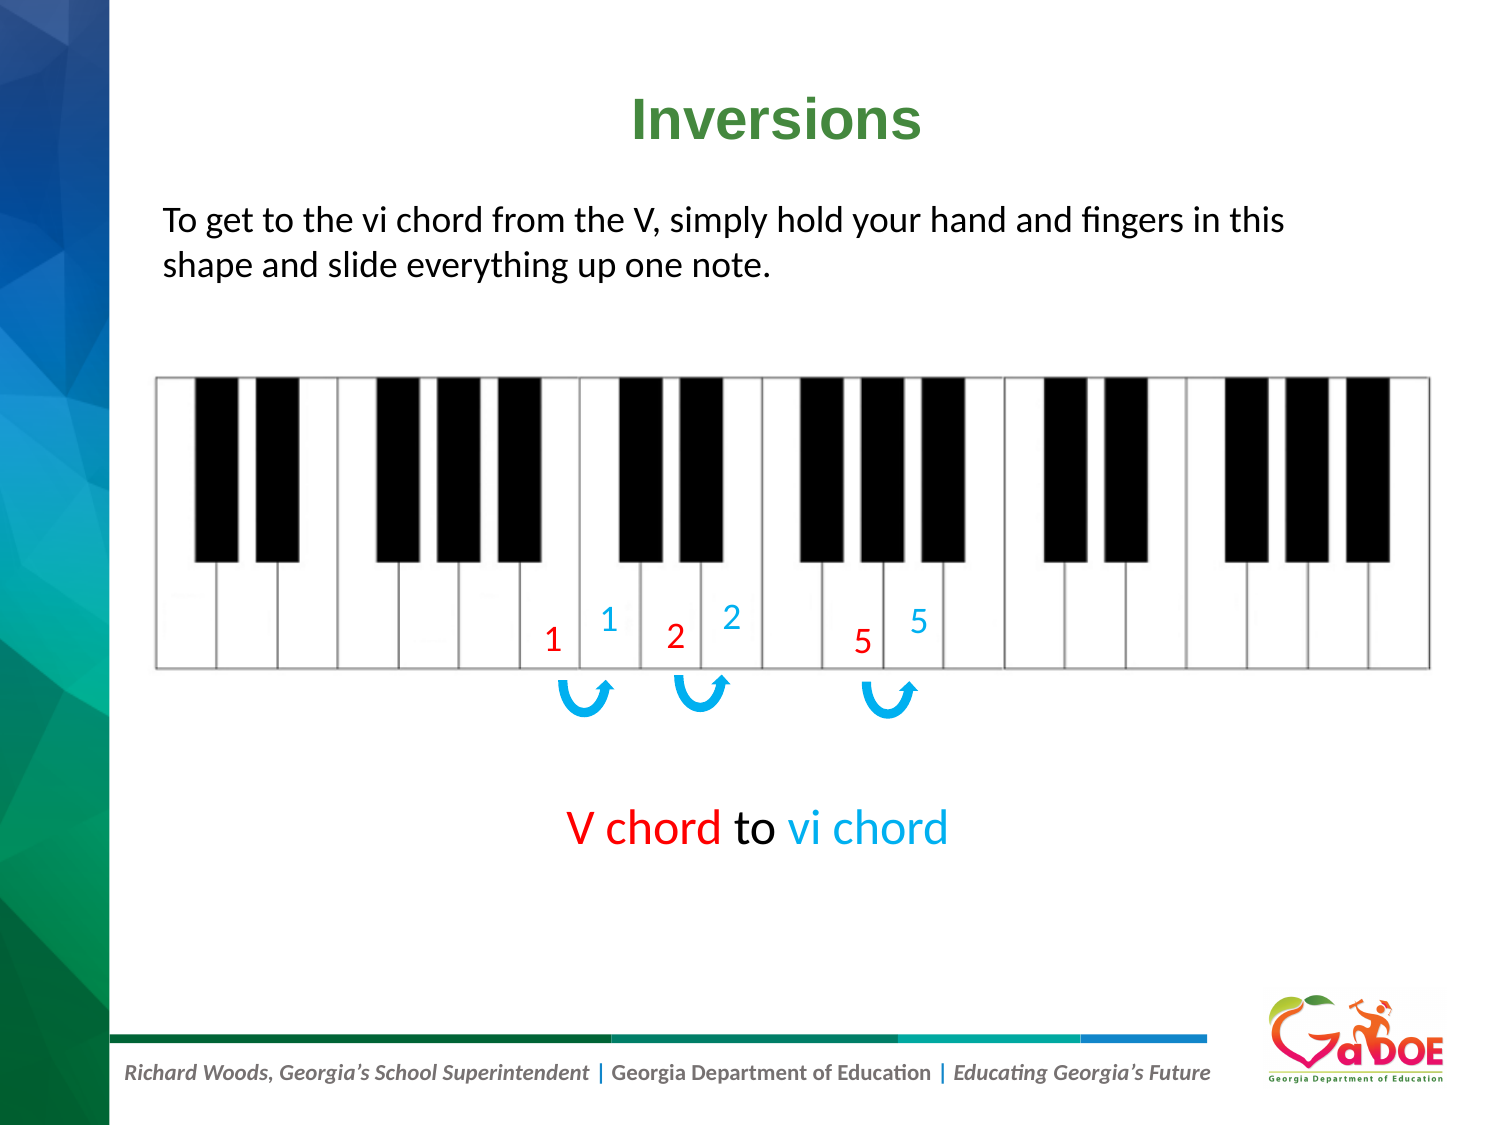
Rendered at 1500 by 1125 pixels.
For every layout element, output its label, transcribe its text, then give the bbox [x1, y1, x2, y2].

text_box [861, 682, 919, 719]
picture [1263, 987, 1447, 1089]
text_box V chord to vi chord [551, 786, 965, 862]
picture [0, 0, 110, 1125]
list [147, 373, 1440, 682]
text_box To get to the vi chord from the V, simply hold your hand and fingers in this shape and slide everything up one note. [147, 187, 1399, 293]
title Inversions [393, 53, 1162, 187]
text_box [558, 682, 615, 718]
text_box [674, 682, 731, 713]
